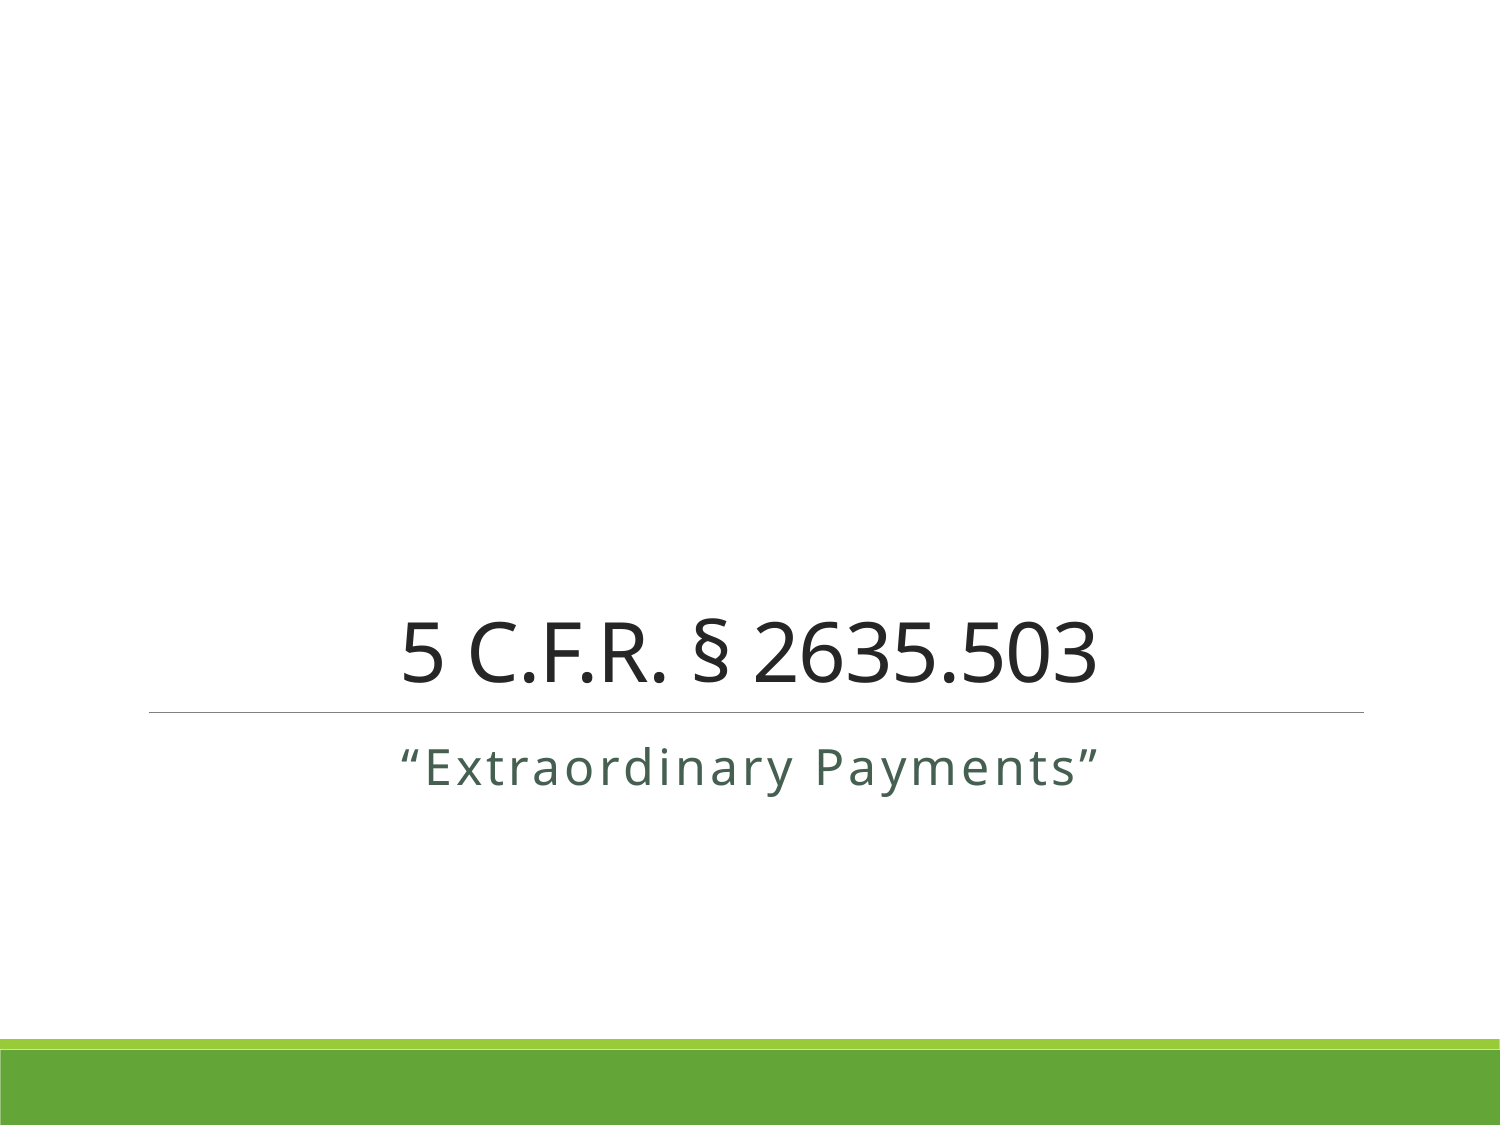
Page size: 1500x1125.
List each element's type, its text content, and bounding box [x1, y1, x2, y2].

title 5 C.F.R. § 2635.503 [286, 508, 1214, 707]
list “Extraordinary Payments” [216, 734, 1284, 789]
